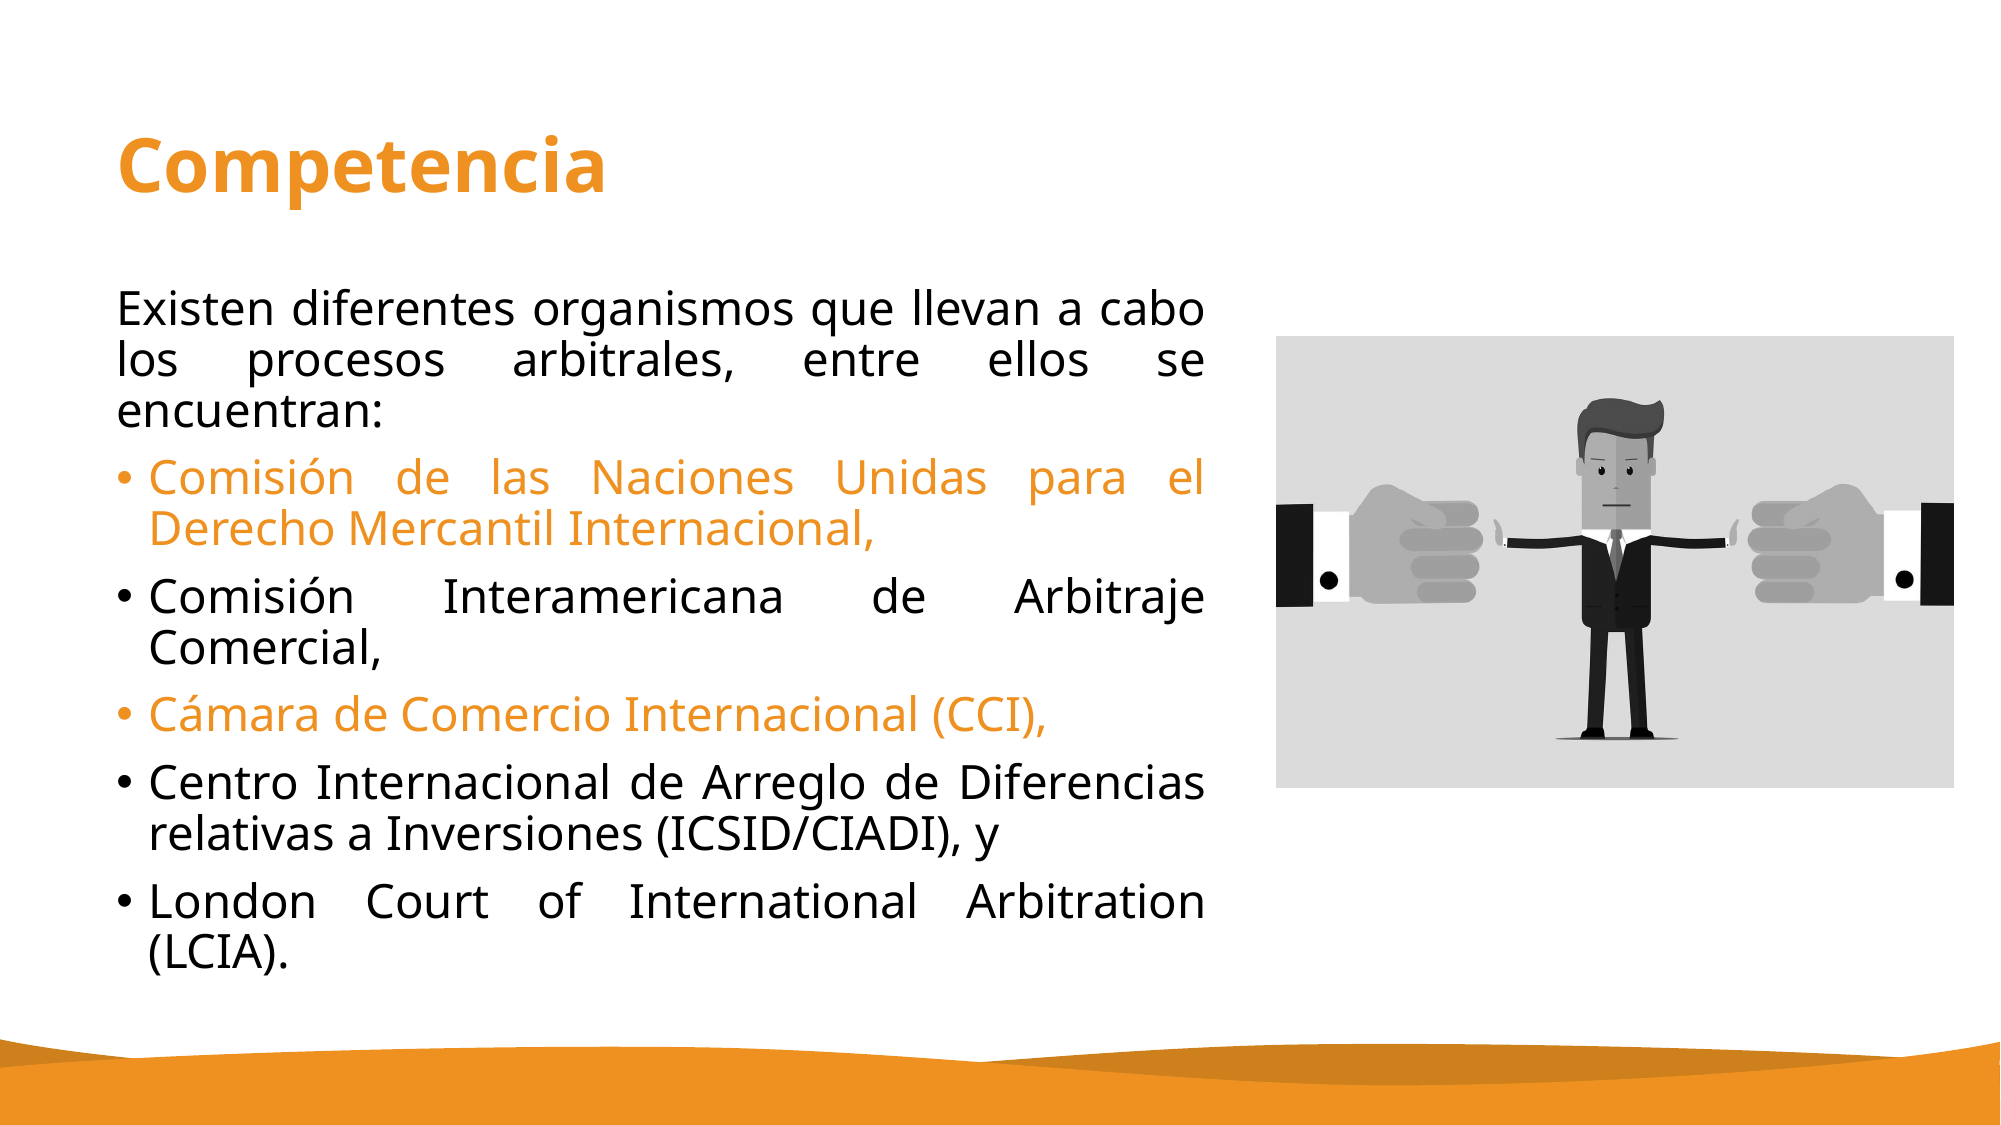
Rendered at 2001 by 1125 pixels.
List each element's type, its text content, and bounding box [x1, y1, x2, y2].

picture [1276, 336, 1954, 789]
list Existen diferentes organismos que llevan a cabo los procesos arbitrales, entre ellos se encuentran: Comisión de las Naciones Unidas para el Derecho Mercantil Internacional, Comisión Interamericana de Arbitraje Comercial, Cámara de Comercio Internacional (CCI), Centro Internacional de Arreglo de Diferencias relativas a Inversiones (ICSID/CIADI), y London Court of International Arbitration (LCIA). [101, 277, 1222, 992]
title Competencia [101, 59, 1779, 278]
